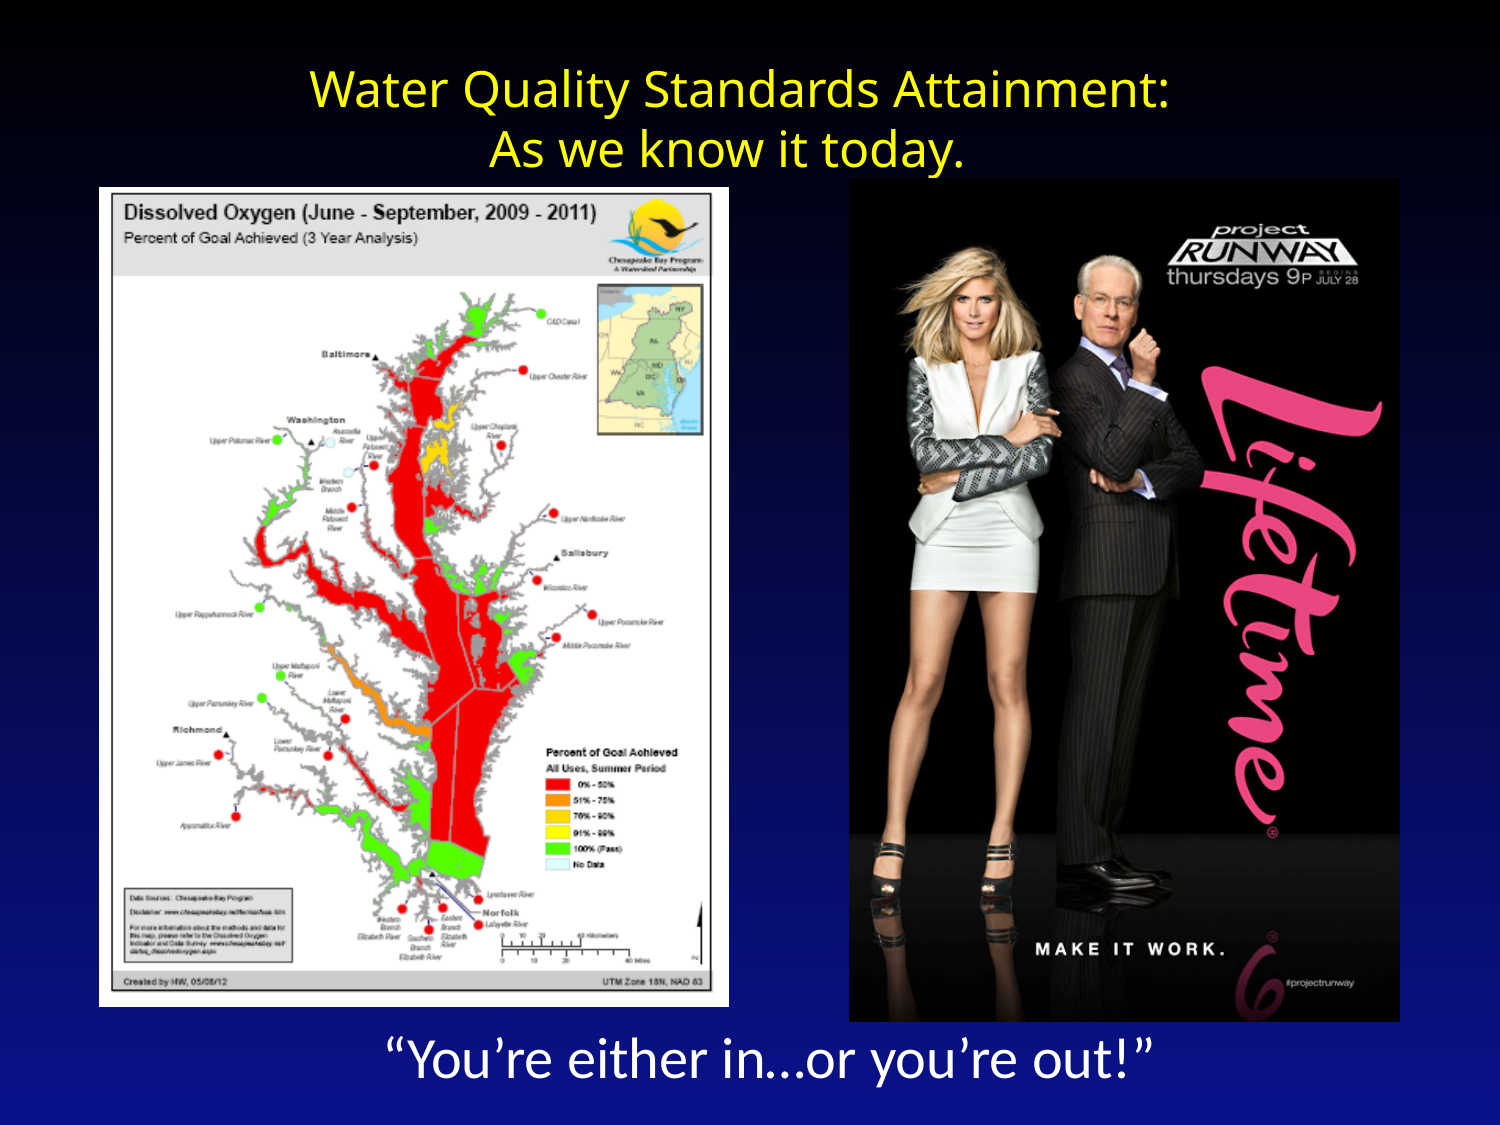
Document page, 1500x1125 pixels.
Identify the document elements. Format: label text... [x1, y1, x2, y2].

text_box “You’re either in…or you’re out!” [367, 1012, 1172, 1098]
picture [849, 178, 1401, 1022]
picture [99, 187, 729, 1007]
text_box Water Quality Standards Attainment: As we know it today. [294, 49, 1187, 185]
